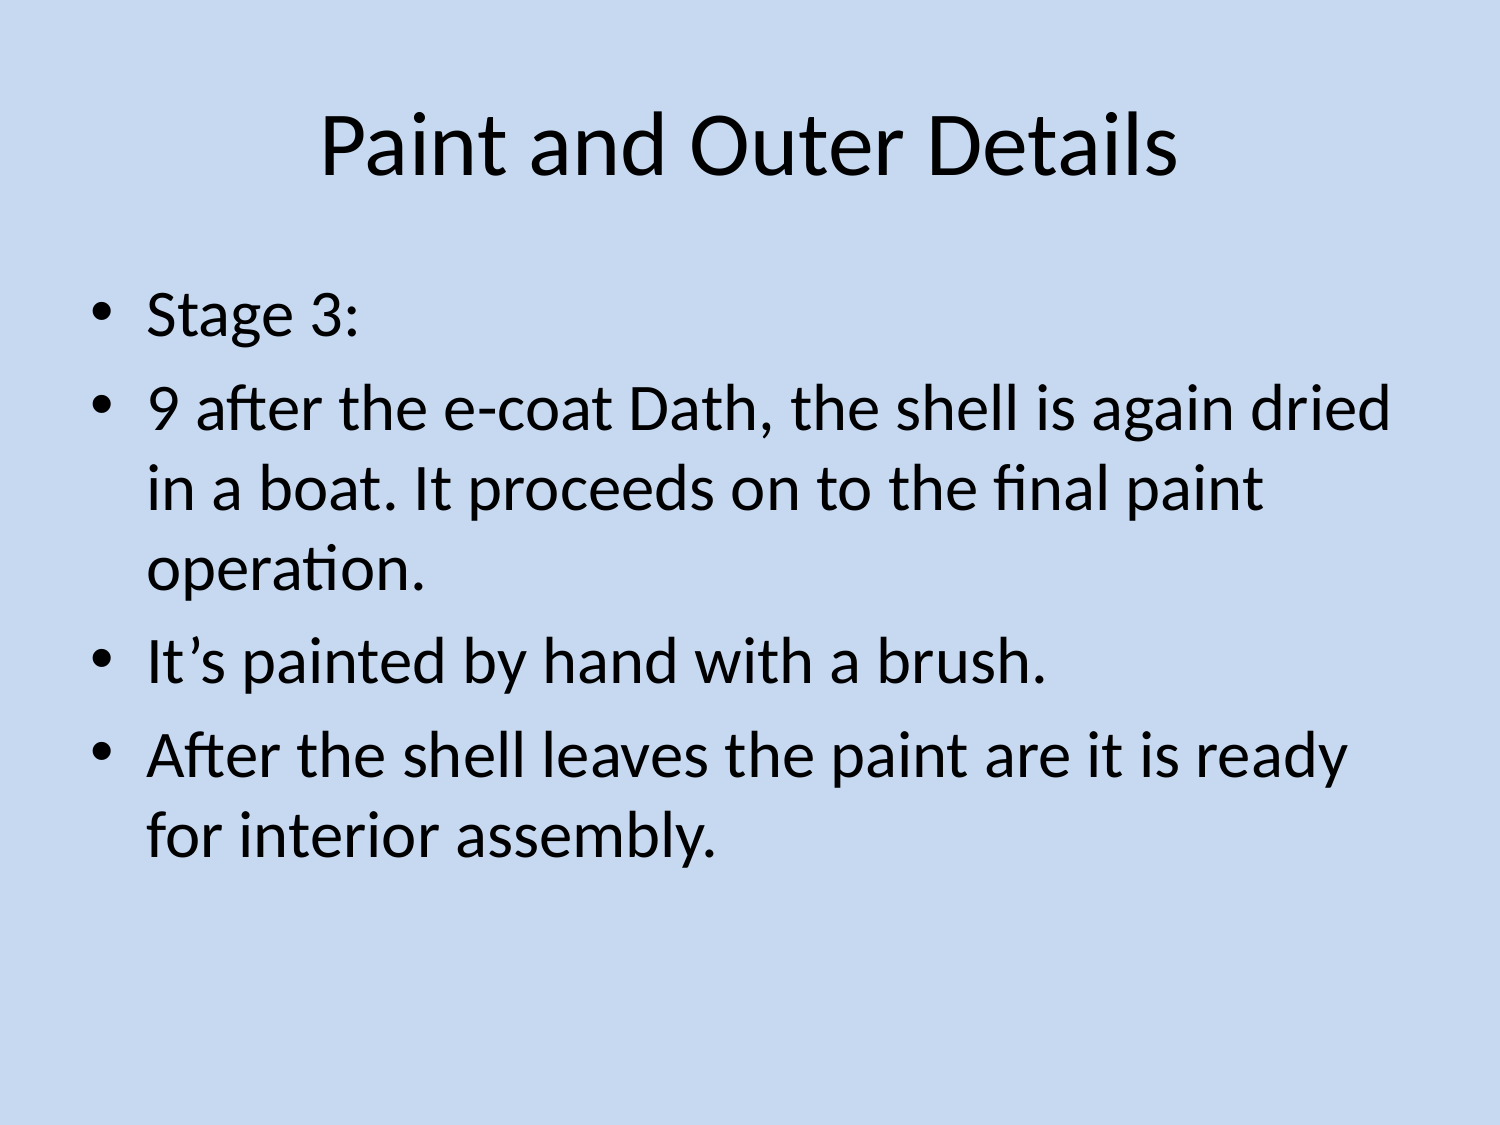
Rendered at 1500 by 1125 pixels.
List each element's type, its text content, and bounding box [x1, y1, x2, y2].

title Paint and Outer Details [75, 45, 1425, 233]
list Stage 3: 9 after the e-coat Dath, the shell is again dried in a boat. It proceeds on to the final paint operation. It’s painted by hand with a brush. After the shell leaves the paint are it is ready for interior assembly. [75, 262, 1425, 1125]
